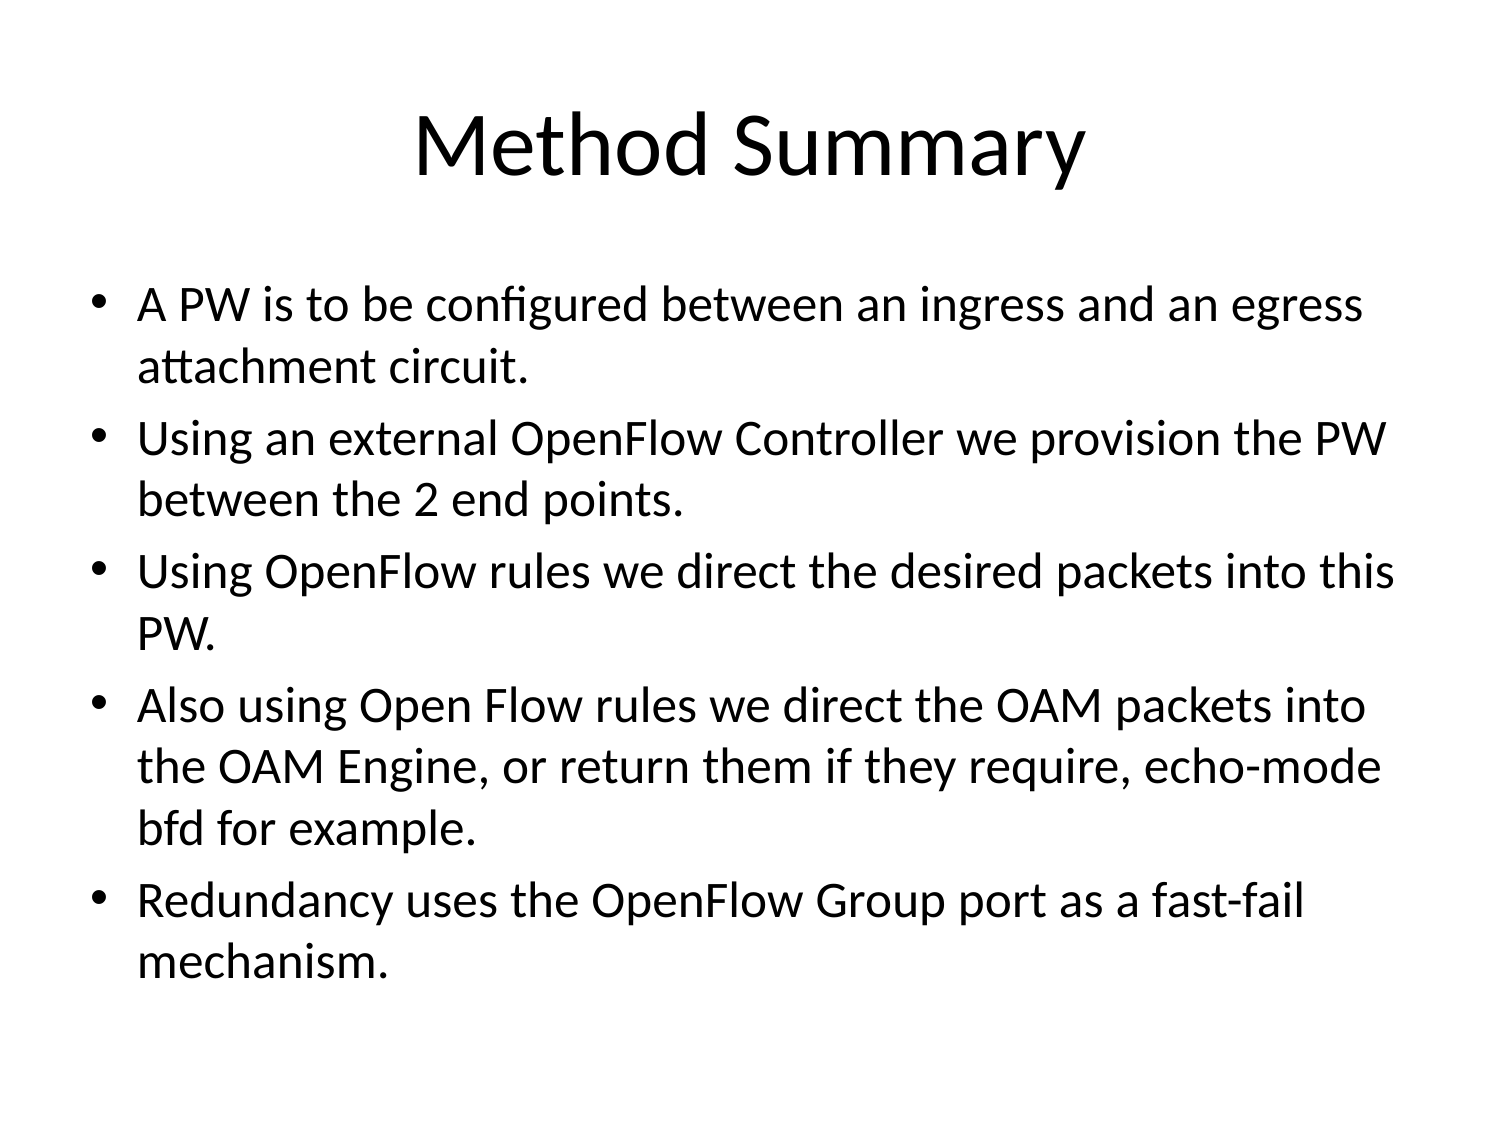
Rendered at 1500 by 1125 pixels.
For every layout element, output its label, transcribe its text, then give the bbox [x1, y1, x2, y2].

title Method Summary [75, 45, 1425, 233]
list A PW is to be configured between an ingress and an egress attachment circuit. Using an external OpenFlow Controller we provision the PW between the 2 end points. Using OpenFlow rules we direct the desired packets into this PW. Also using Open Flow rules we direct the OAM packets into the OAM Engine, or return them if they require, echo-mode bfd for example. Redundancy uses the OpenFlow Group port as a fast-fail mechanism. [75, 262, 1425, 1005]
